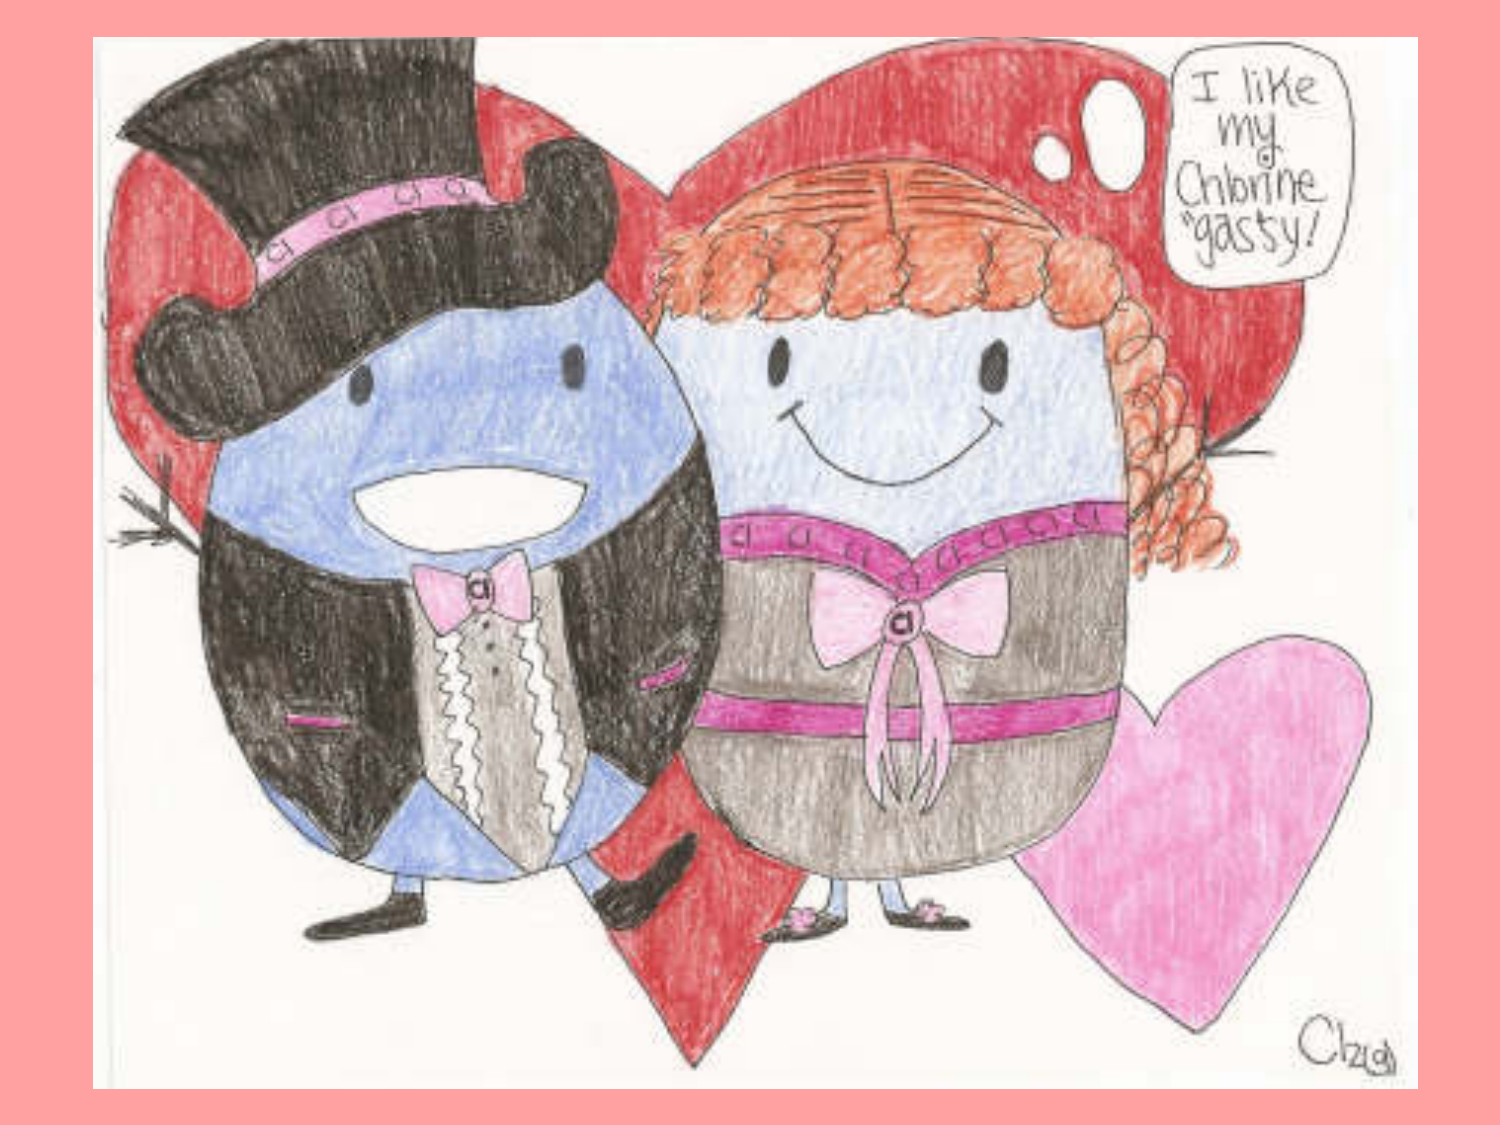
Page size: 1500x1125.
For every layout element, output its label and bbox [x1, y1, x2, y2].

picture [93, 37, 1419, 1090]
